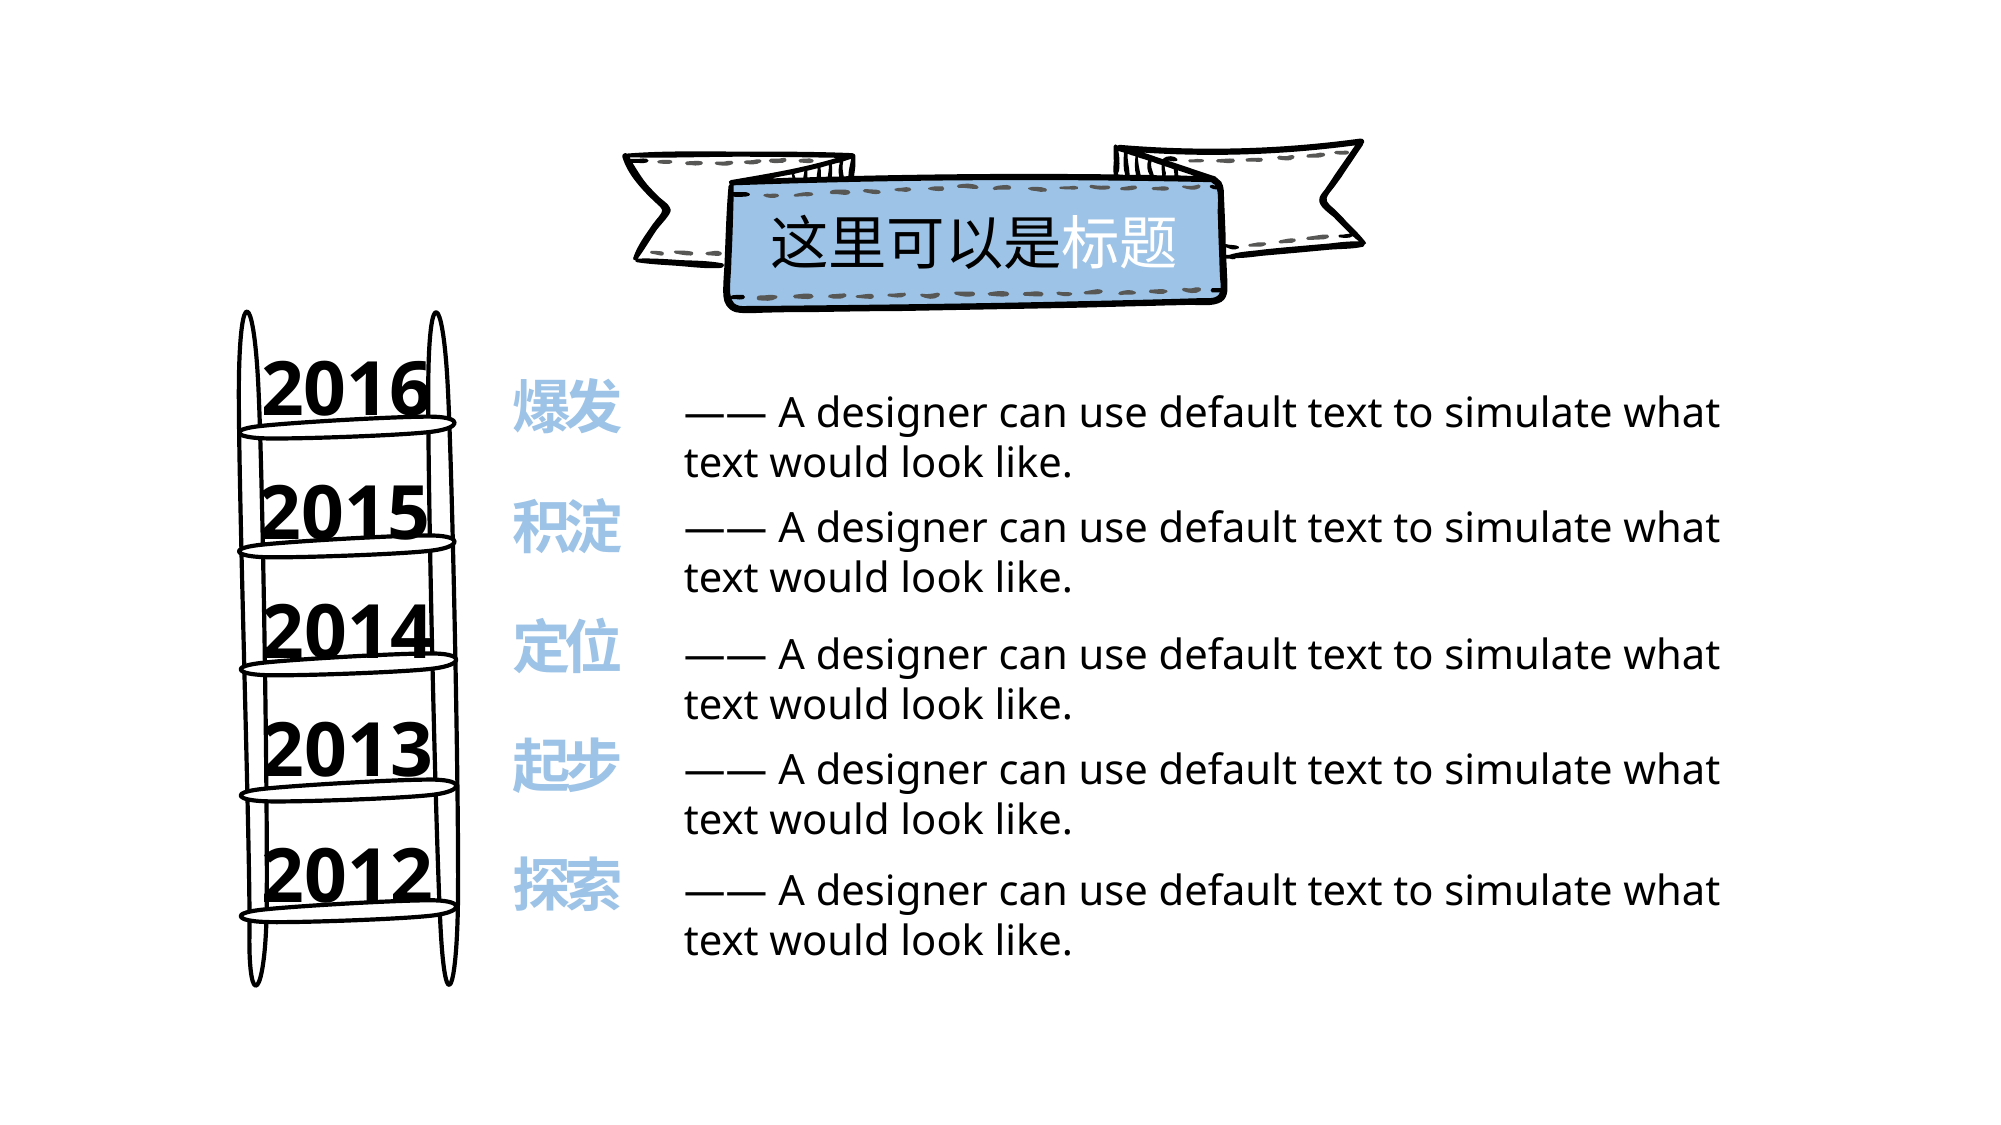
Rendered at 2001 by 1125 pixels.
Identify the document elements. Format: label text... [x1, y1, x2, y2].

text_box [446, 535, 456, 549]
text_box [243, 674, 267, 779]
text_box 起步 [483, 721, 652, 807]
text_box —— A designer can use default text to simulate what text would look like. [669, 735, 1743, 850]
text_box 2012 [246, 820, 448, 926]
text_box 2015 [243, 457, 446, 563]
text_box [448, 900, 458, 914]
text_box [621, 138, 1367, 315]
text_box [448, 417, 456, 430]
text_box 定位 [483, 602, 652, 688]
text_box [248, 926, 268, 987]
text_box [246, 801, 268, 820]
text_box —— A designer can use default text to simulate what text would look like. [669, 378, 1743, 493]
text_box 爆发 [483, 363, 652, 448]
text_box [429, 311, 444, 332]
text_box [240, 555, 265, 665]
text_box [238, 427, 246, 438]
text_box [238, 435, 262, 547]
text_box 积淀 [483, 483, 652, 568]
text_box [238, 547, 243, 556]
text_box 2013 [246, 694, 448, 800]
text_box [239, 790, 369, 803]
text_box 2016 [246, 332, 448, 438]
text_box —— A designer can use default text to simulate what text would look like. [669, 856, 1743, 972]
text_box [449, 653, 458, 667]
text_box —— A designer can use default text to simulate what text would look like. [669, 493, 1743, 608]
text_box [239, 664, 247, 675]
text_box [427, 429, 454, 538]
text_box [237, 310, 255, 430]
text_box [431, 663, 460, 986]
text_box [239, 911, 246, 921]
text_box [429, 546, 457, 656]
text_box —— A designer can use default text to simulate what text would look like. [669, 620, 1743, 735]
text_box 2014 [247, 576, 449, 682]
text_box 探索 [483, 840, 652, 926]
text_box [448, 779, 458, 793]
